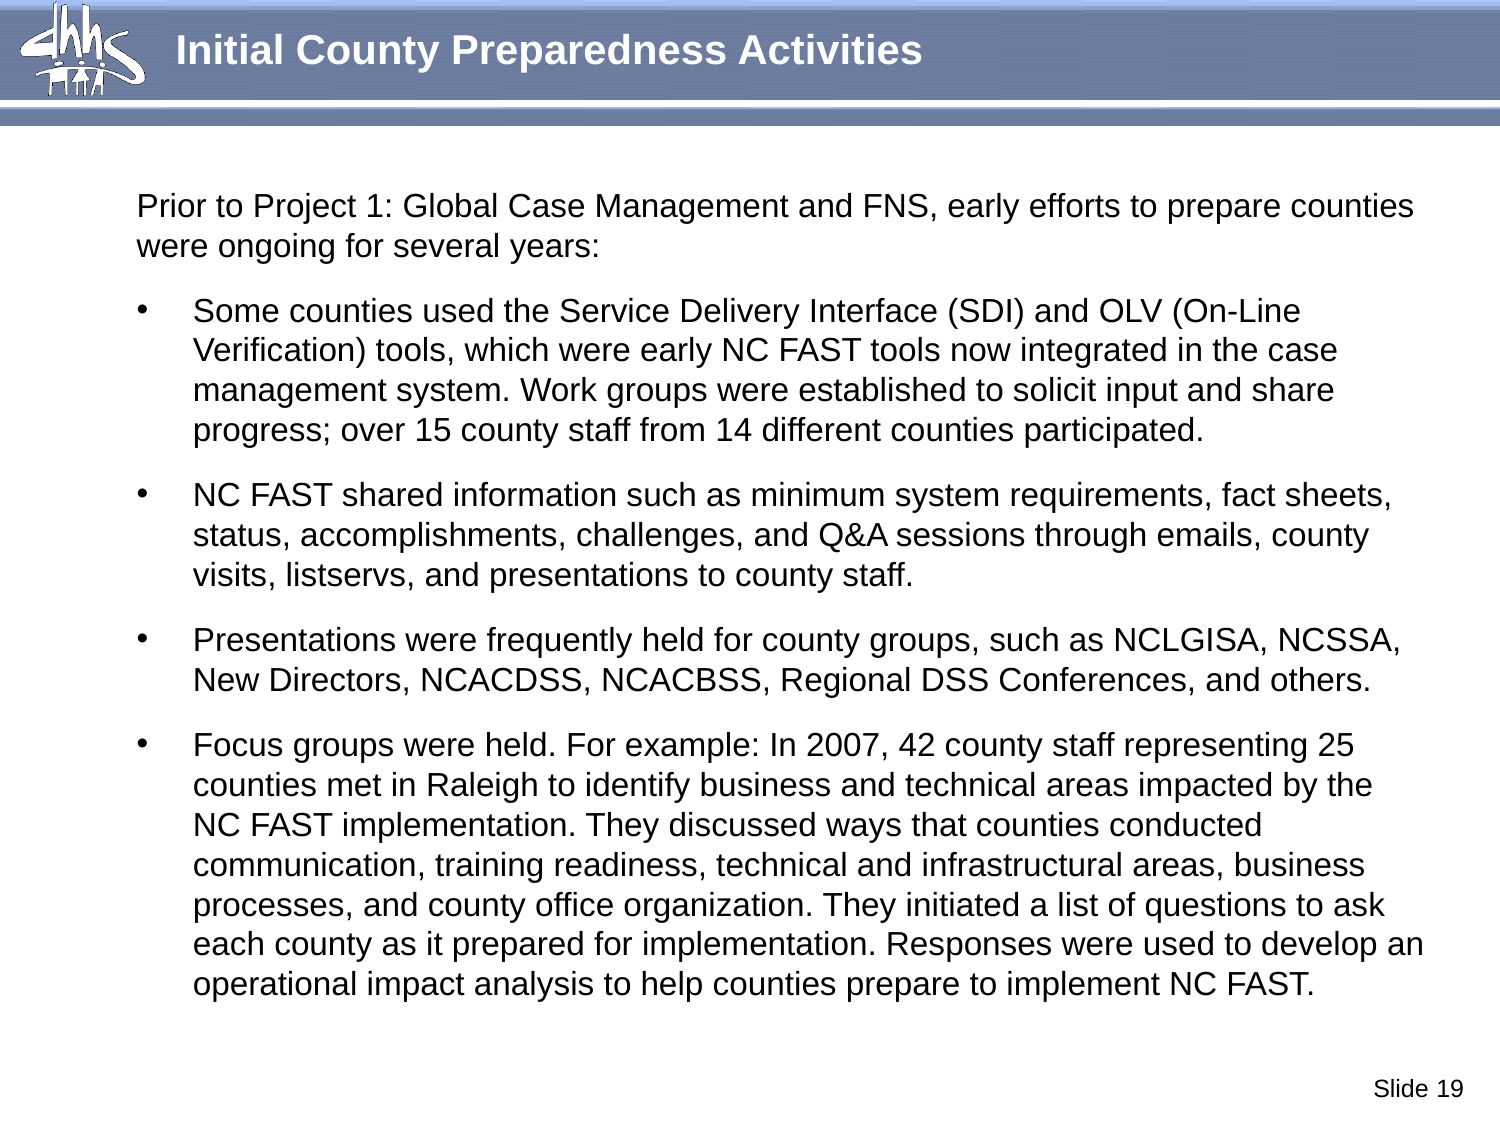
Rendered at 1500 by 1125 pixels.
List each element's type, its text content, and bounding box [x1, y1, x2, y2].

text_box Initial County Preparedness Activities [160, 15, 1388, 91]
text_box Prior to Project 1: Global Case Management and FNS, early efforts to prepare counties were ongoing for several years: Some counties used the Service Delivery Interface (SDI) and OLV (On-Line Verification) tools, which were early NC FAST tools now integrated in the case management system. Work groups were established to solicit input and share progress; over 15 county staff from 14 different counties participated. NC FAST shared information such as minimum system requirements, fact sheets, status, accomplishments, challenges, and Q&A sessions through emails, county visits, listservs, and presentations to county staff. Presentations were frequently held for county groups, such as NCLGISA, NCSSA, New Directors, NCACDSS, NCACBSS, Regional DSS Conferences, and others. Focus groups were held. For example: In 2007, 42 county staff representing 25 counties met in Raleigh to identify business and technical areas impacted by the NC FAST implementation. They discussed ways that counties conducted communication, training readiness, technical and infrastructural areas, business processes, and county office organization. They initiated a list of questions to ask each county as it prepared for implementation. Responses were used to develop an operational impact analysis to help counties prepare to implement NC FAST. [121, 176, 1463, 1050]
picture [18, 0, 147, 97]
